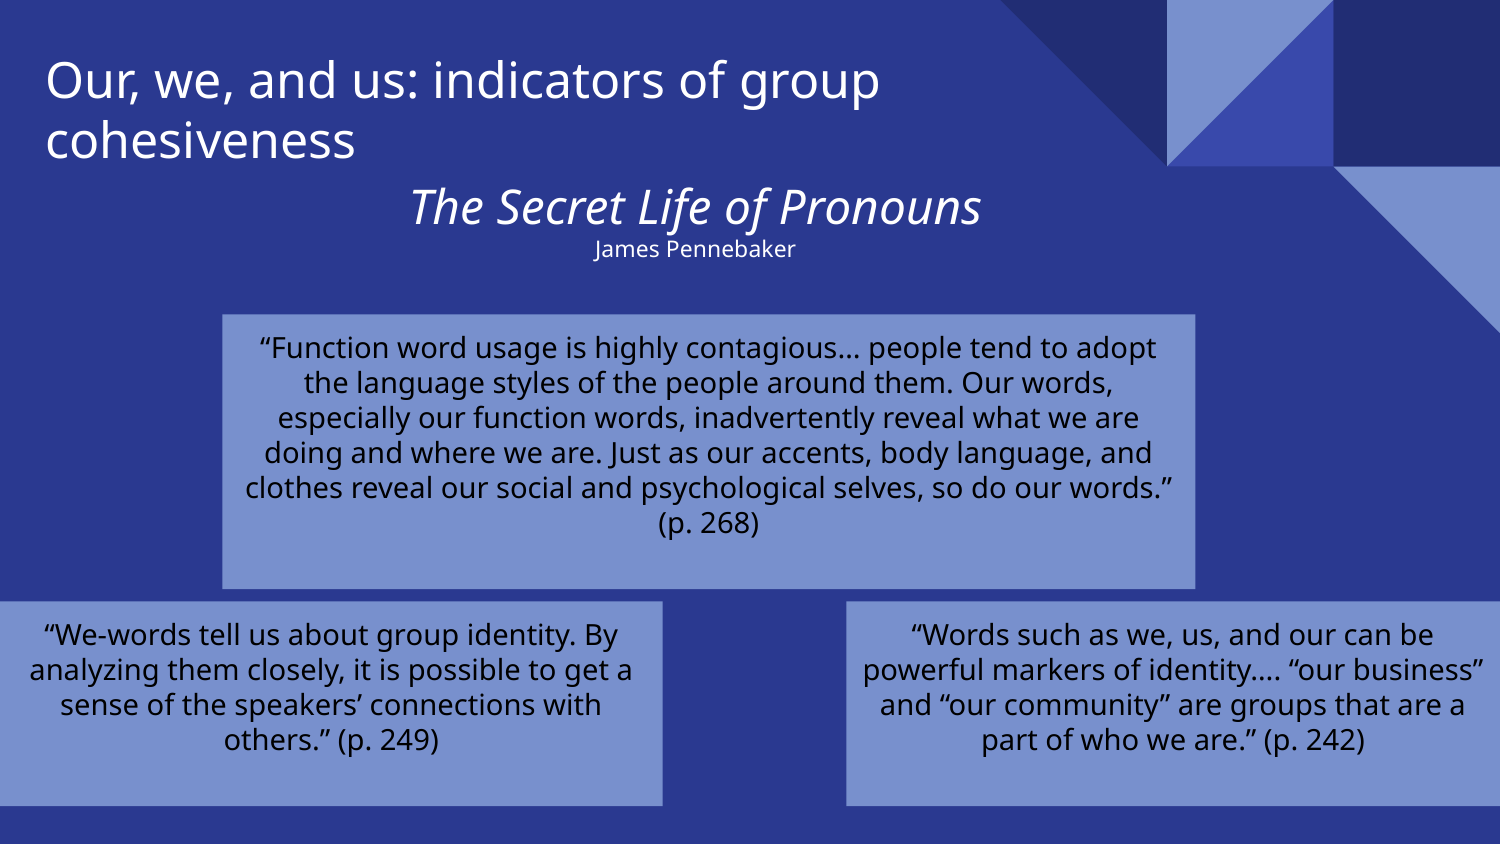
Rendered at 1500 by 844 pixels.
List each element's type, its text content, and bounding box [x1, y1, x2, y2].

text_box “We-words tell us about group identity. By analyzing them closely, it is possible to get a sense of the speakers’ connections with others.” (p. 249) [0, 601, 663, 807]
title The Secret Life of Pronouns James Pennebaker [21, 150, 1371, 289]
text_box “Function word usage is highly contagious… people tend to adopt the language styles of the people around them. Our words, especially our function words, inadvertently reveal what we are doing and where we are. Just as our accents, body language, and clothes reveal our social and psychological selves, so do our words.” (p. 268) [222, 314, 1196, 590]
text_box Our, we, and us: indicators of group cohesiveness [30, 33, 1196, 184]
text_box “Words such as we, us, and our can be powerful markers of identity…. “our business” and “our community” are groups that are a part of who we are.” (p. 242) [846, 601, 1500, 807]
